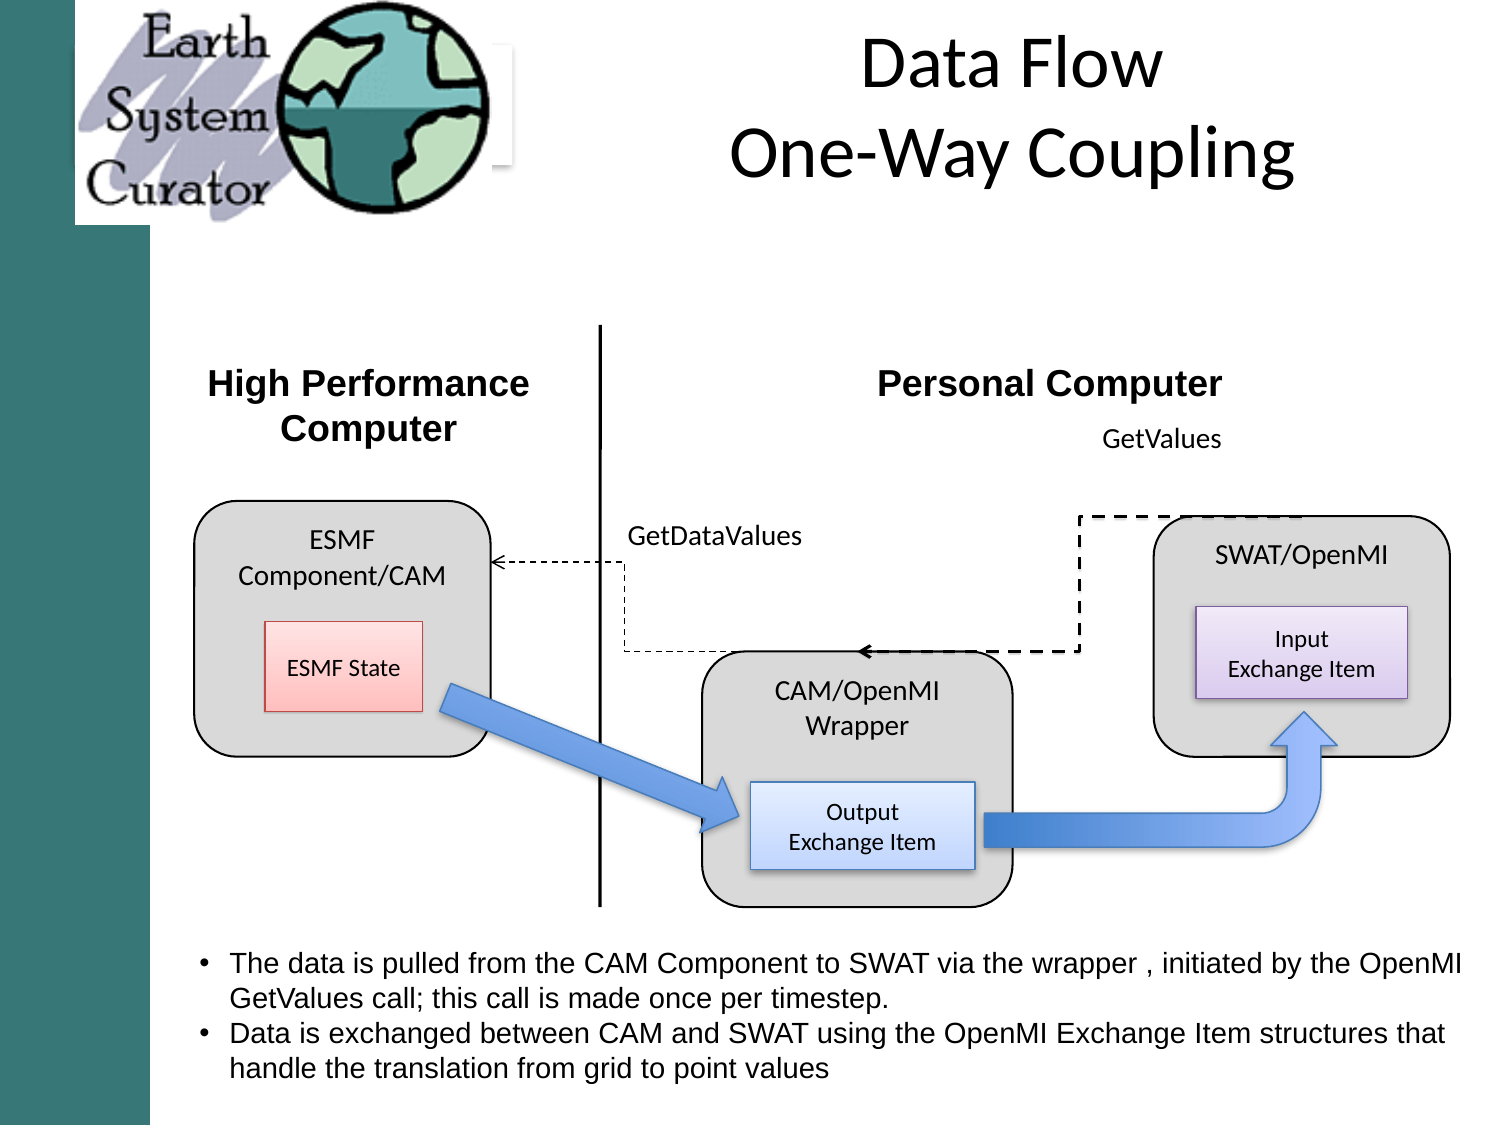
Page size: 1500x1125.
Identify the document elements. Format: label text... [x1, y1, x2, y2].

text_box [490, 561, 759, 652]
picture [75, 0, 492, 225]
text_box ESMF Component/CAM [192, 498, 493, 759]
text_box [439, 682, 696, 816]
text_box GetValues [1152, 412, 1314, 462]
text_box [1011, 361, 1148, 807]
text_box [701, 651, 1013, 908]
text_box The data is pulled from the CAM Component to SWAT via the wrapper , initiated by the OpenMI GetValues call; this call is made once per timestep. Data is exchanged between CAM and SWAT using the OpenMI Exchange Item structures that handle the translation from grid to point values [184, 937, 1491, 1092]
title Data Flow One-Way Coupling [599, 49, 1426, 156]
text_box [1153, 515, 1451, 757]
text_box High Performance Computer [137, 351, 600, 457]
text_box ESMF State [264, 621, 423, 712]
text_box Personal Computer [650, 351, 1450, 412]
text_box GetDataValues [612, 508, 838, 559]
text_box [1017, 766, 1322, 848]
